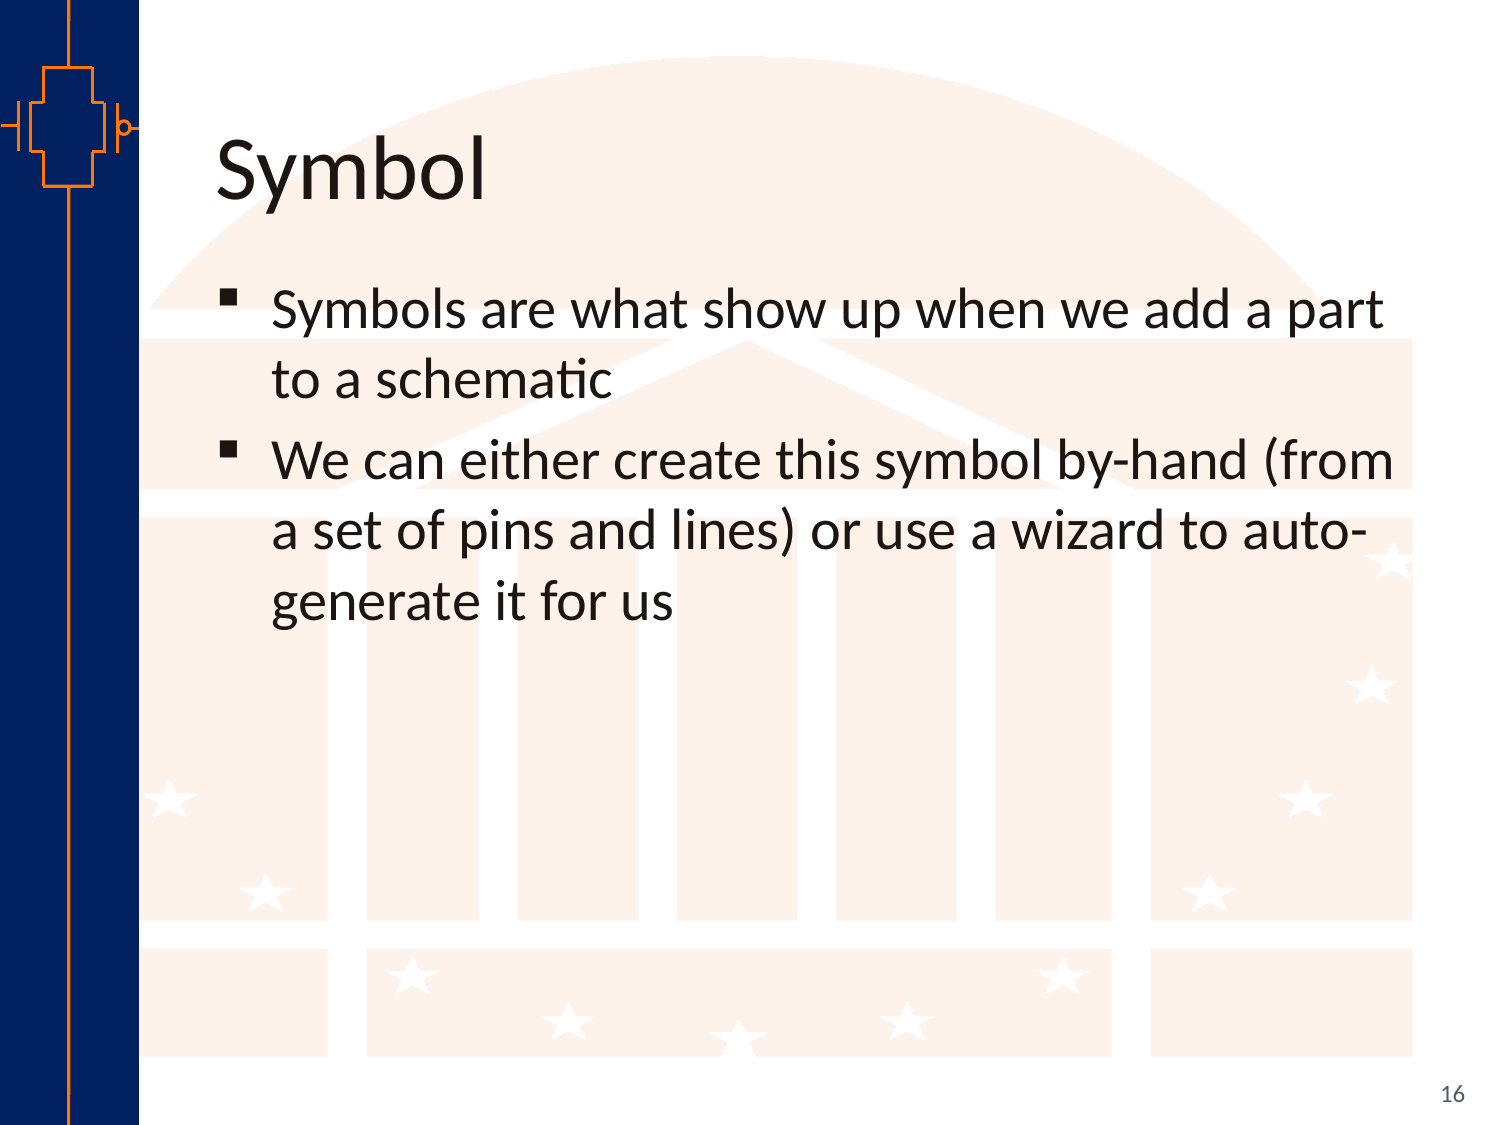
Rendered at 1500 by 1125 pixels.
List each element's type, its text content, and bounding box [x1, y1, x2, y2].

slide_number 16 [1425, 1062, 1488, 1123]
list Symbols are what show up when we add a part to a schematic We can either create this symbol by-hand (from a set of pins and lines) or use a wizard to auto-generate it for us [200, 262, 1425, 988]
title Symbol [200, 37, 1388, 225]
